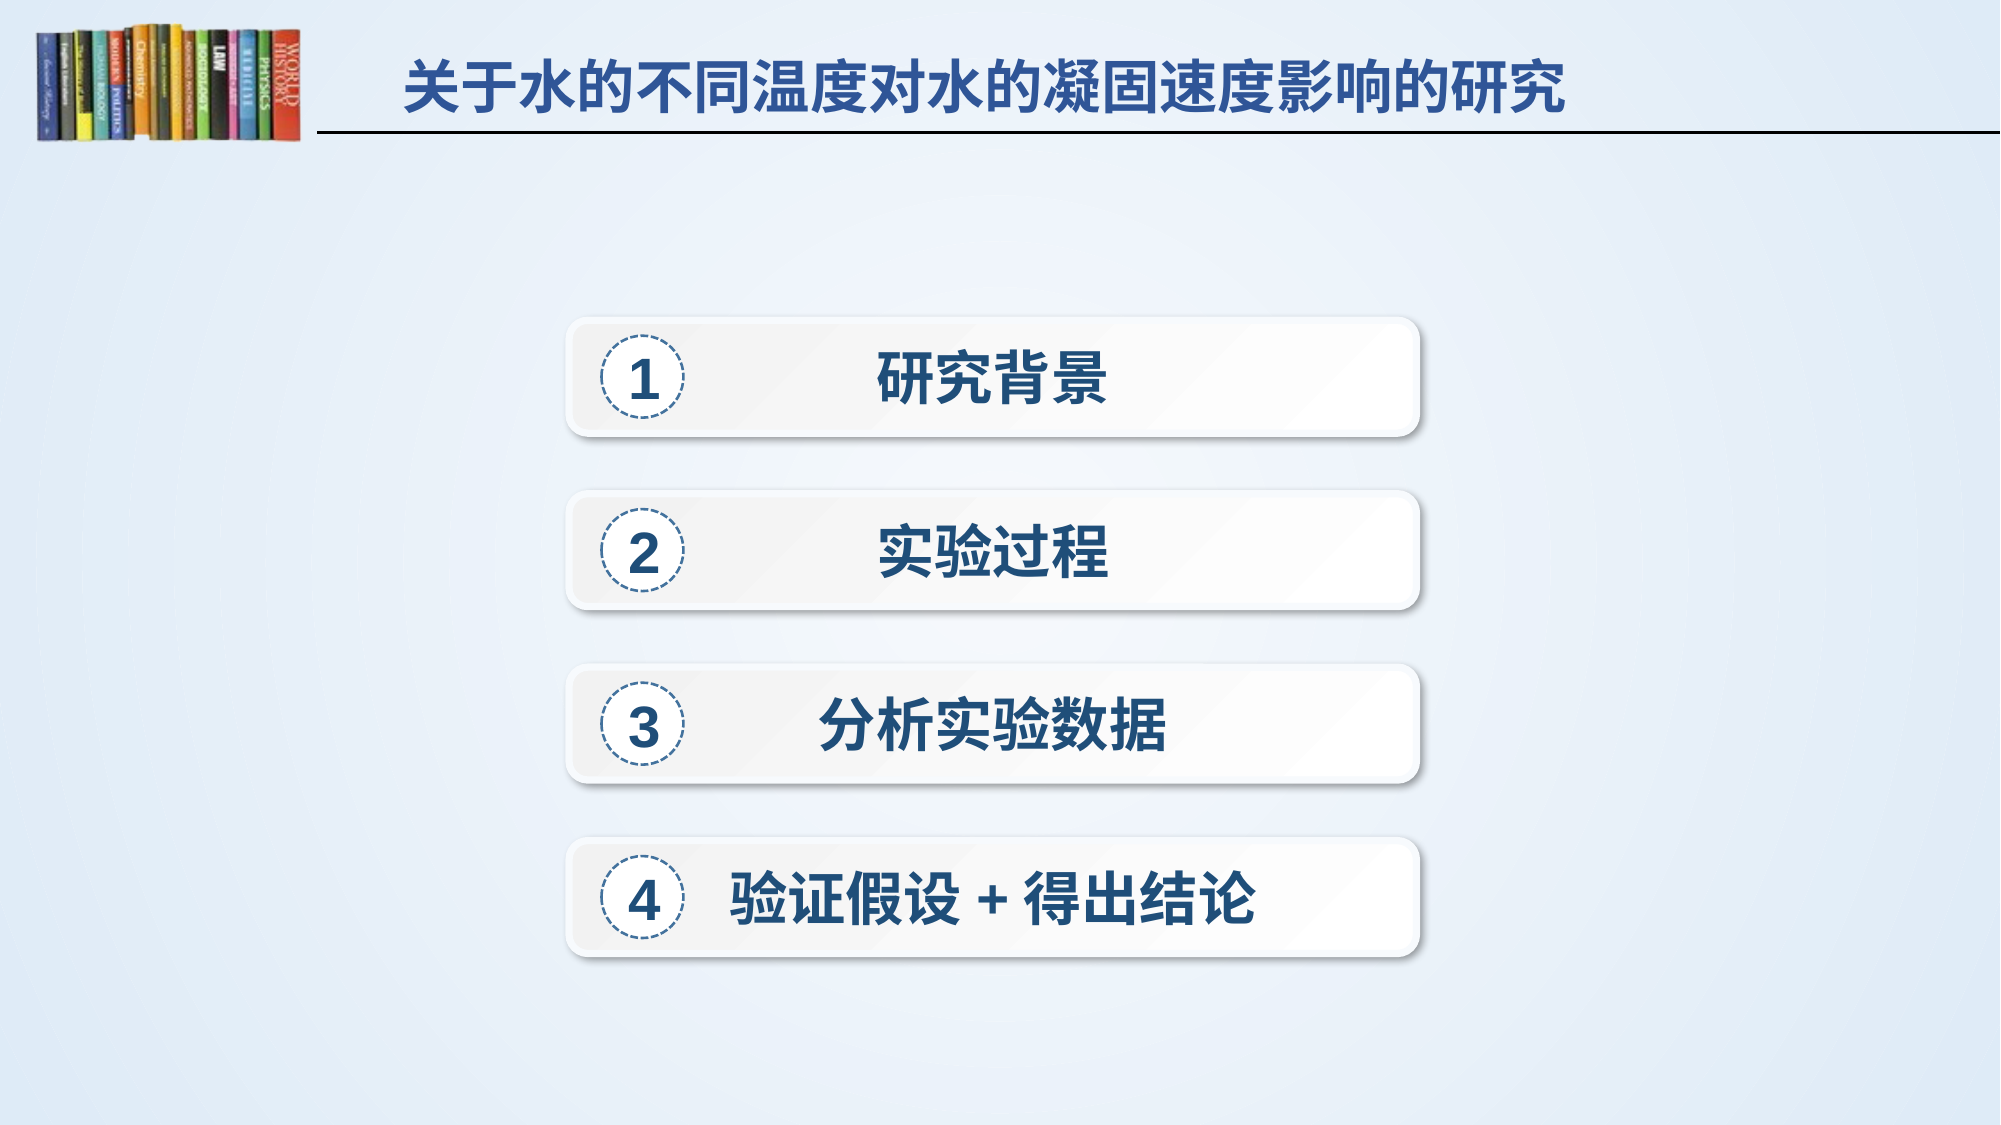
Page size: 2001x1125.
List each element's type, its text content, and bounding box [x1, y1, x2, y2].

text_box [569, 493, 1417, 607]
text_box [569, 840, 1417, 954]
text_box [569, 667, 1417, 781]
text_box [569, 320, 1417, 434]
picture [23, 0, 317, 173]
text_box 关于水的不同温度对水的凝固速度影响的研究 [387, 0, 1872, 128]
